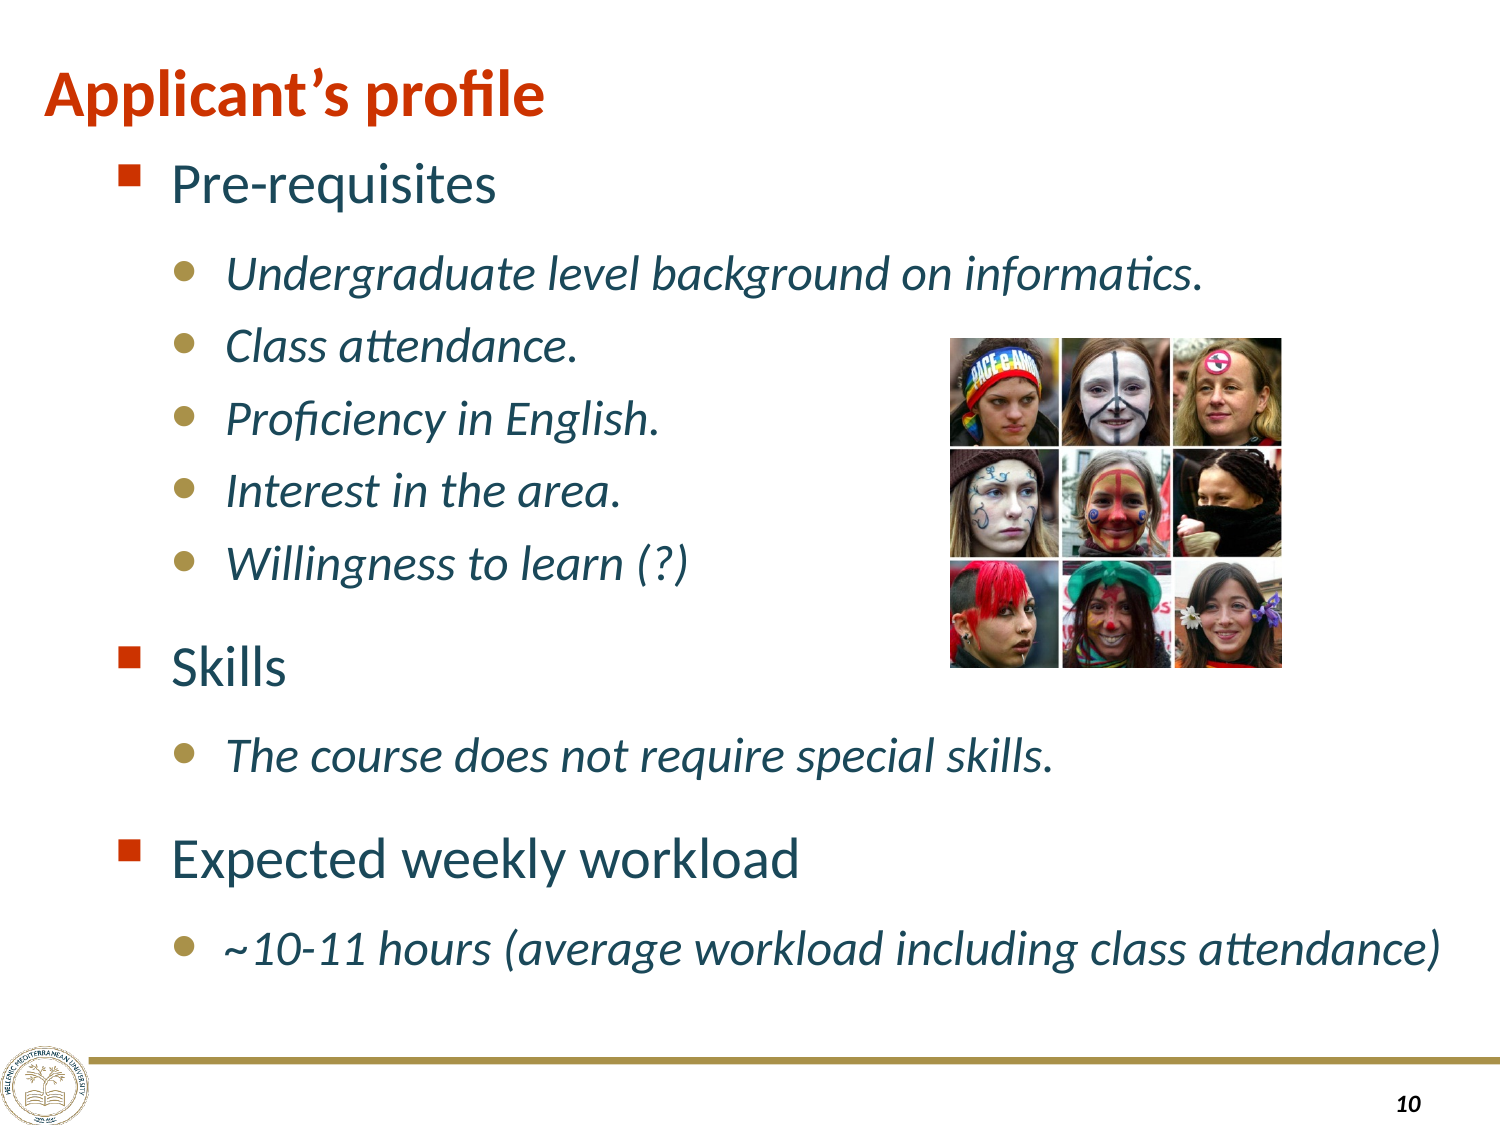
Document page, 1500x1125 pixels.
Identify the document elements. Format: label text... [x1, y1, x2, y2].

picture [950, 337, 1282, 669]
picture [0, 1046, 89, 1125]
title Applicant’s profile [29, 42, 1471, 138]
list Pre-requisites Undergraduate level background on informatics. Class attendance. Proficiency in English. Interest in the area. Willingness to learn (?) Skills The course does not require special skills. Expected weekly workload ~10-11 hours (average workload including class attendance) [100, 137, 1471, 1083]
slide_number 10 [1380, 1079, 1500, 1125]
